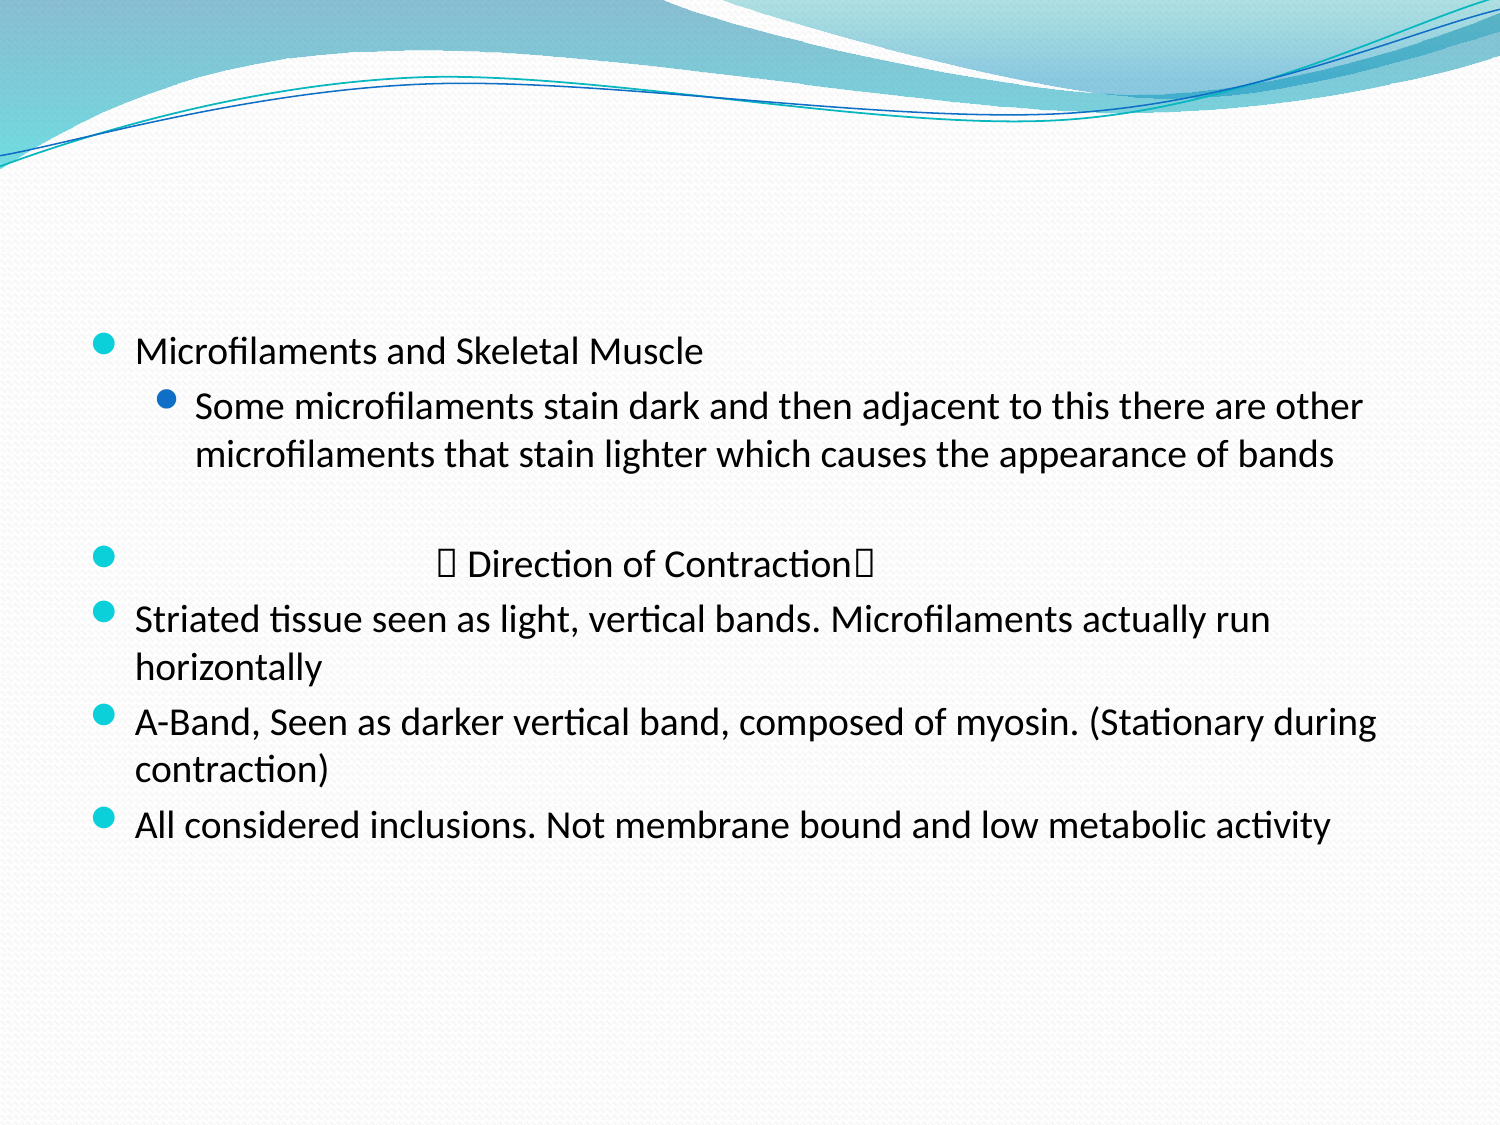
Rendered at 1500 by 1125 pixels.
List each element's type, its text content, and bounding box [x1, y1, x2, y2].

list Microfilaments and Skeletal Muscle Some microfilaments stain dark and then adjacent to this there are other microfilaments that stain lighter which causes the appearance of bands  Direction of Contraction Striated tissue seen as light, vertical bands. Microfilaments actually run horizontally A-Band, Seen as darker vertical band, composed of myosin. (Stationary during contraction) All considered inclusions. Not membrane bound and low metabolic activity [75, 317, 1425, 1038]
